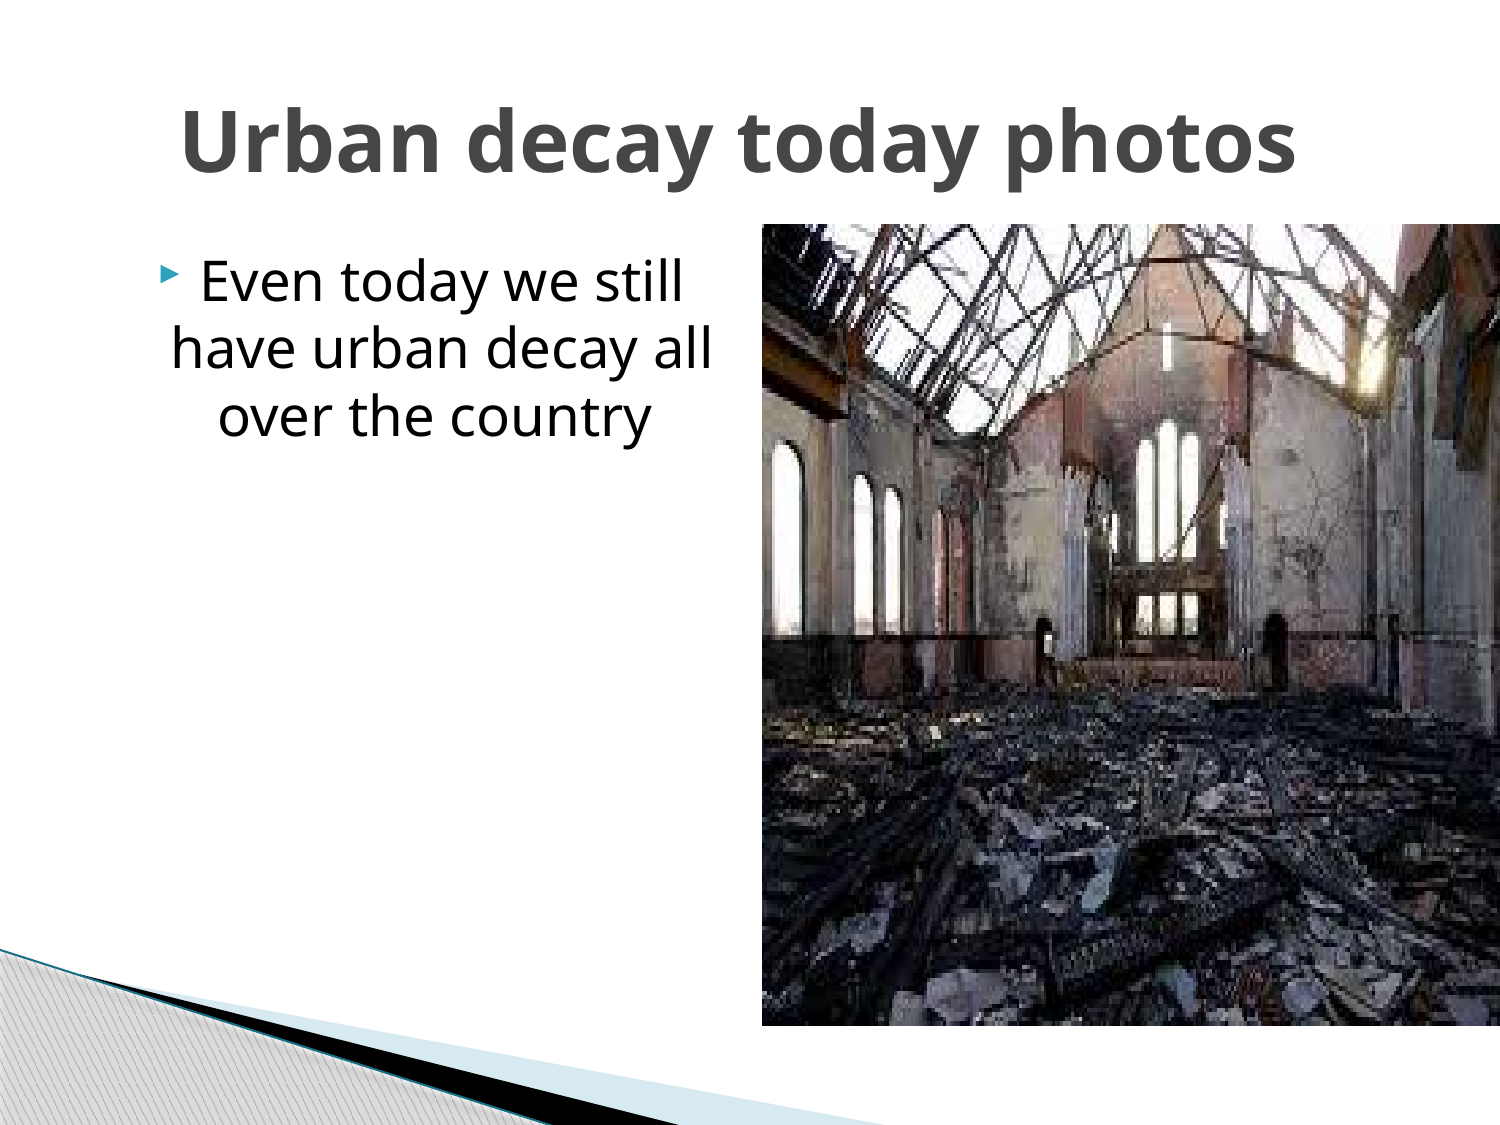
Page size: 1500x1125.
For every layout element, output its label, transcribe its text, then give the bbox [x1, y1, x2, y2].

title Urban decay today photos [75, 45, 1425, 233]
picture [762, 224, 1500, 1026]
list Even today we still have urban decay all over the country [75, 237, 750, 986]
